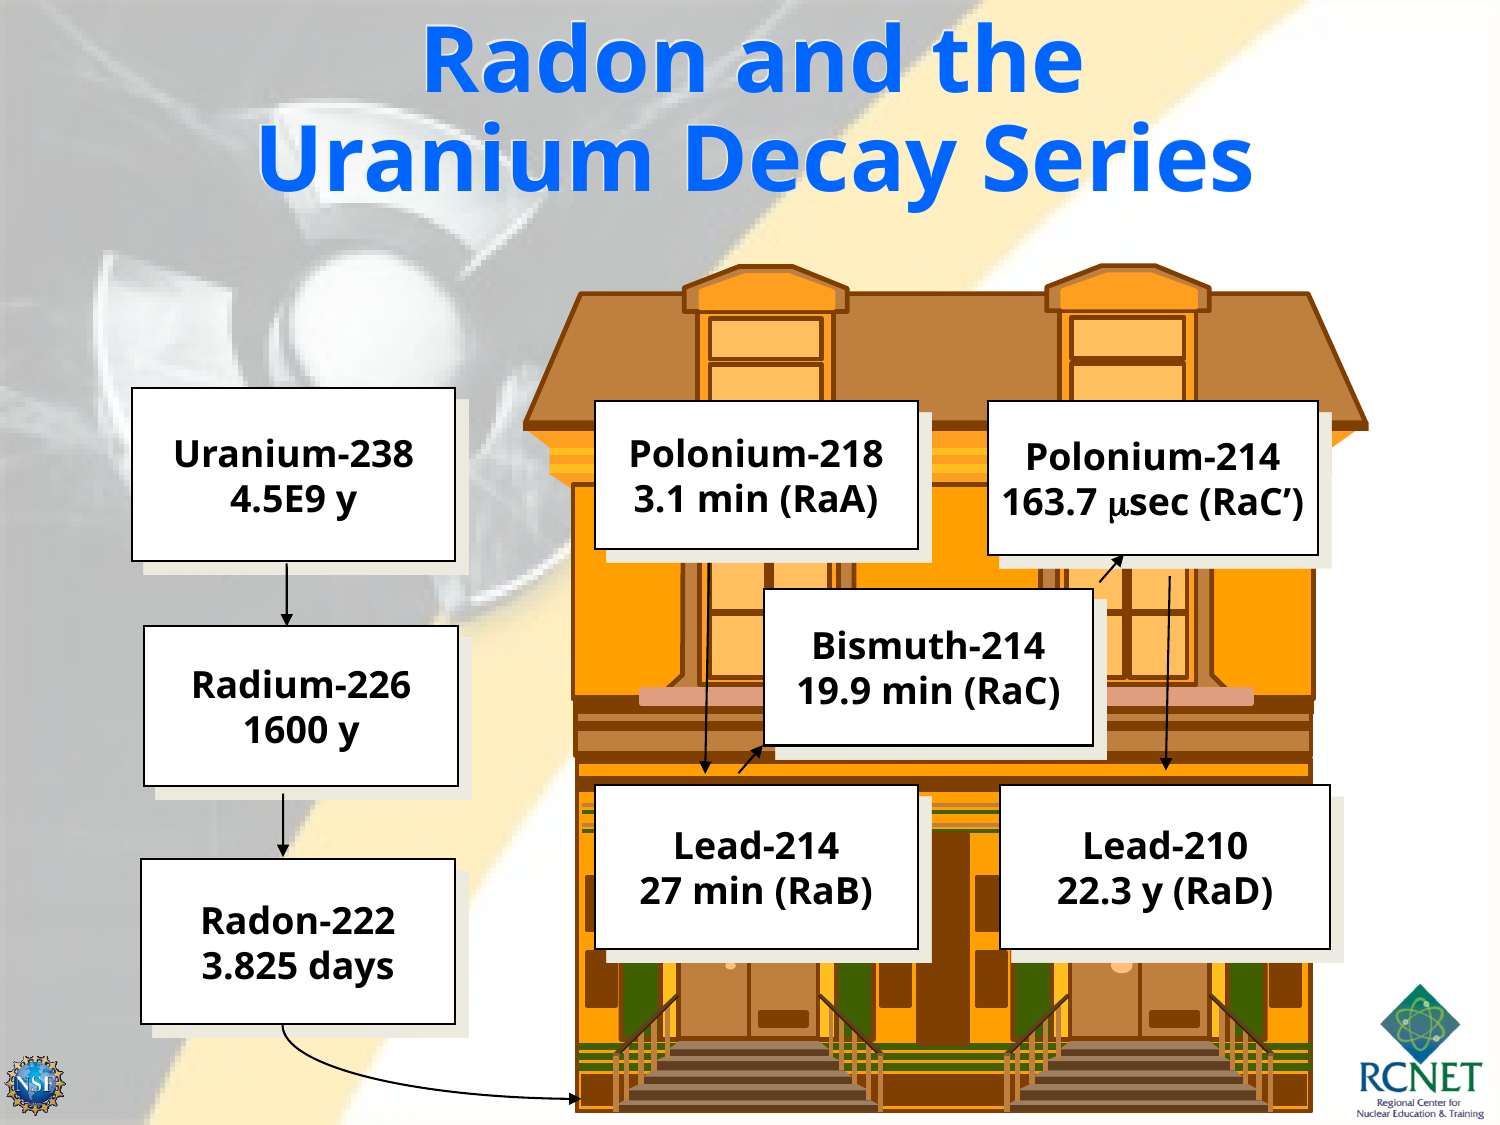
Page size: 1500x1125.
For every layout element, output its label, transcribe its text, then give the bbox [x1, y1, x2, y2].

text_box [280, 563, 293, 627]
picture [0, 1056, 75, 1116]
text_box [276, 793, 290, 858]
text_box [282, 1024, 513, 1098]
text_box Radium-226 1600 y [144, 625, 459, 787]
text_box Radon and the Uranium Decay Series [122, 31, 1407, 219]
text_box Uranium-238 4.5E9 y [132, 388, 456, 562]
text_box Radon-222 3.825 days [141, 859, 456, 1024]
picture [518, 262, 1500, 1125]
